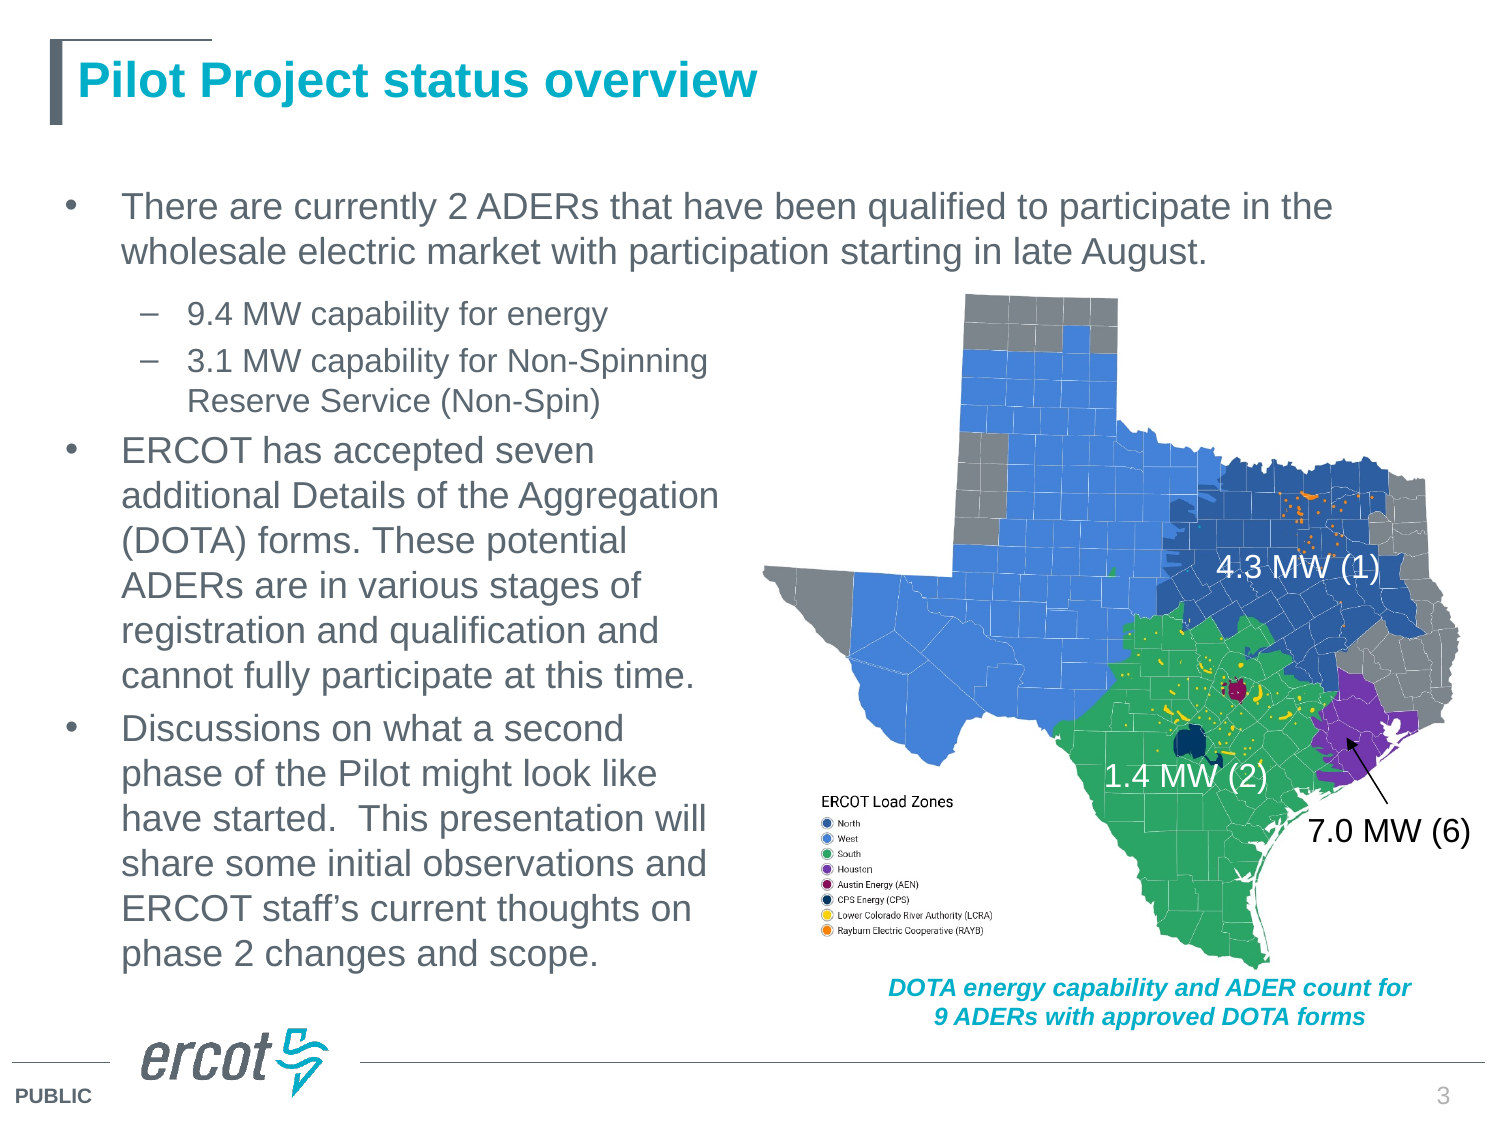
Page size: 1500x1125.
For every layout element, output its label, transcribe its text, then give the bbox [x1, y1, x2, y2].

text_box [740, 287, 1488, 976]
slide_number 3 [1400, 1076, 1488, 1113]
text_box DOTA energy capability and ADER count for 9 ADERs with approved DOTA forms [872, 984, 1428, 1039]
list There are currently 2 ADERs that have been qualified to participate in the wholesale electric market with participation starting in late August. [49, 174, 1388, 280]
text_box 9.4 MW capability for energy 3.1 MW capability for Non-Spinning Reserve Service (Non-Spin) ERCOT has accepted seven additional Details of the Aggregation (DOTA) forms. These potential ADERs are in various stages of registration and qualification and cannot fully participate at this time. Discussions on what a second phase of the Pilot might look like have started. This presentation will share some initial observations and ERCOT staff’s current thoughts on phase 2 changes and scope. [50, 284, 742, 859]
picture [137, 1024, 332, 1100]
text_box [1346, 737, 1388, 805]
title Pilot Project status overview [62, 39, 1450, 125]
text_box [33, 295, 746, 984]
